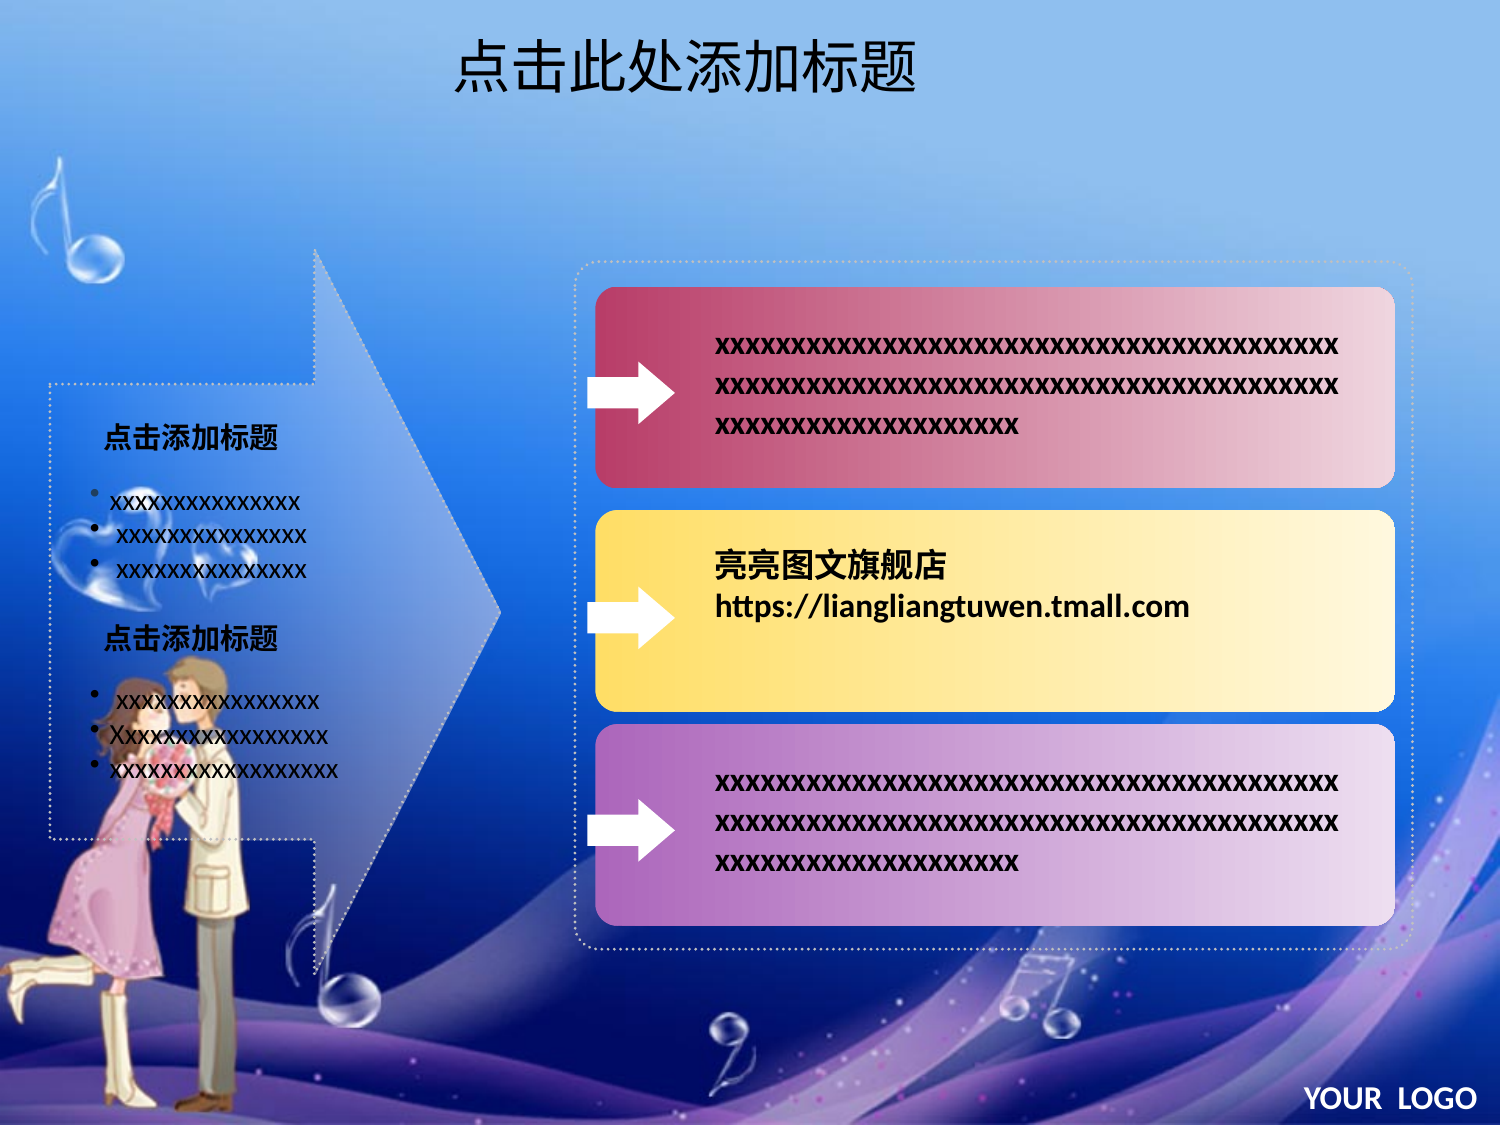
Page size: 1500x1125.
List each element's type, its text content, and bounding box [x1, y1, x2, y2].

text_box 点击此处添加标题 [437, 11, 1038, 119]
text_box [574, 261, 1413, 950]
picture [0, 0, 1500, 1125]
text_box 点击添加标题 xxxxxxxxxxxxxxx xxxxxxxxxxxxxxx xxxxxxxxxxxxxxx 点击添加标题 xxxxxxxxxxxxxxxx Xxxxxxxxxxxxxxxxx xxxxxxxxxxxxxxxxxx [74, 411, 438, 793]
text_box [587, 286, 1396, 489]
text_box [49, 249, 408, 975]
text_box [438, 490, 500, 733]
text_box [587, 509, 1396, 713]
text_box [587, 723, 1396, 927]
